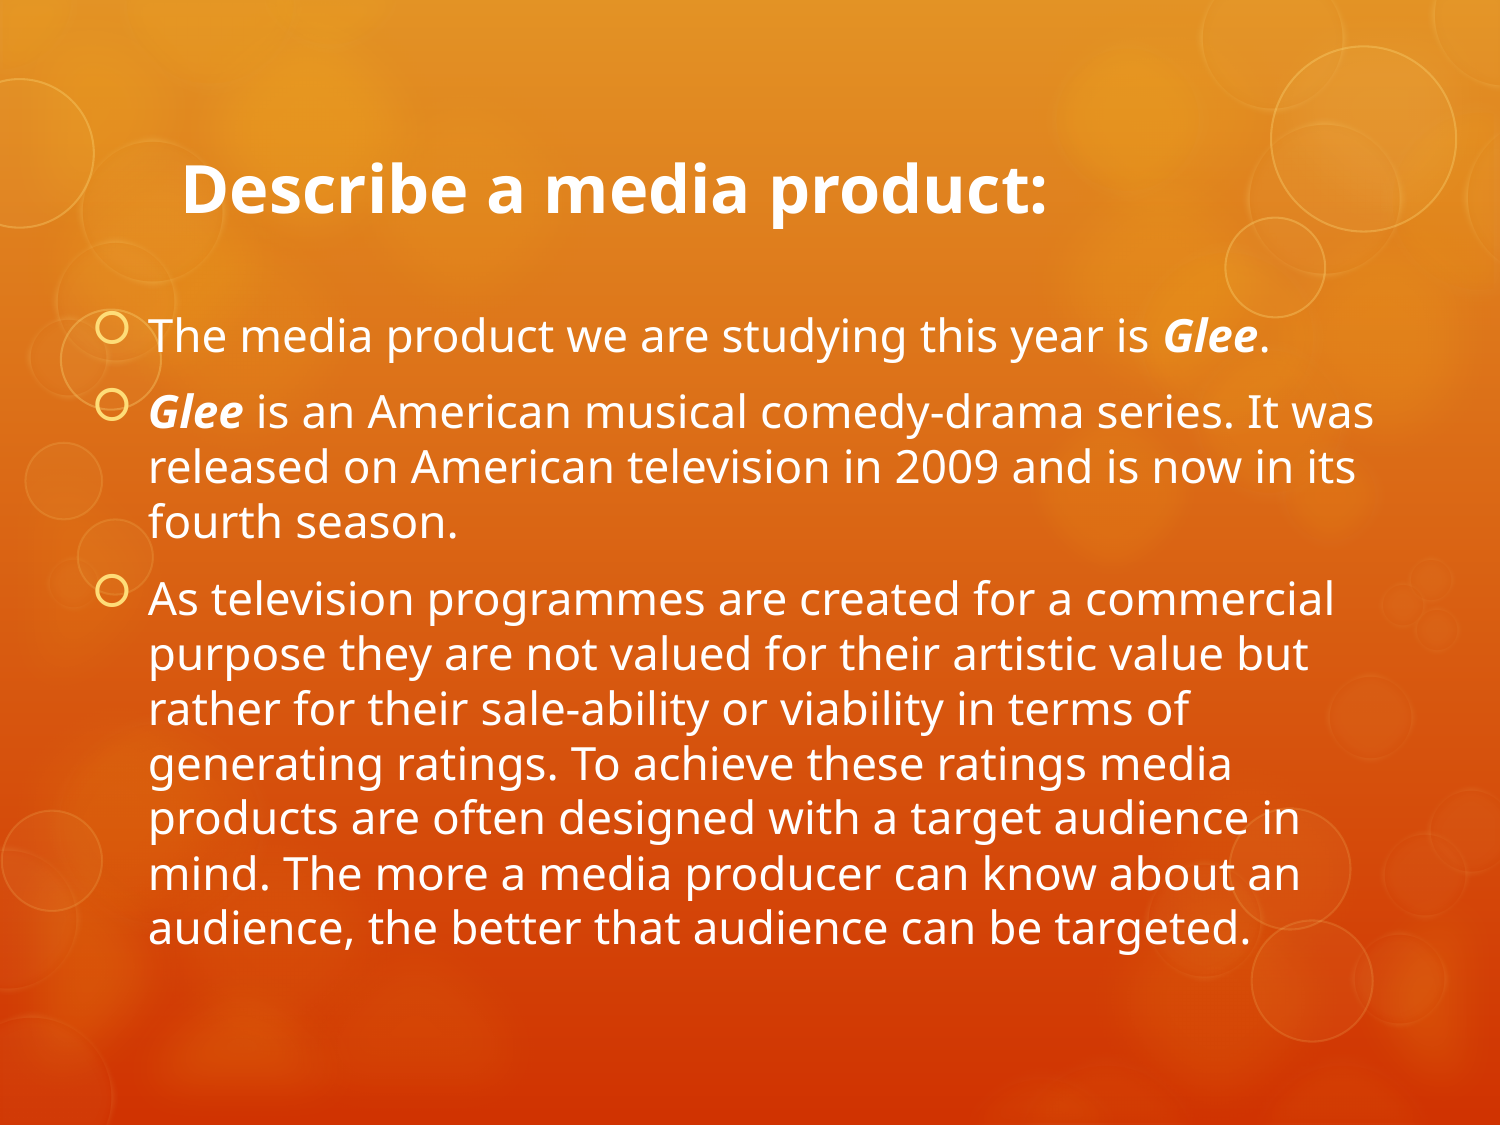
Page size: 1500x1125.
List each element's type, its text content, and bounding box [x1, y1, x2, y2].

list The media product we are studying this year is Glee. Glee is an American musical comedy-drama series. It was released on American television in 2009 and is now in its fourth season. As television programmes are created for a commercial purpose they are not valued for their artistic value but rather for their sale-ability or viability in terms of generating ratings. To achieve these ratings media products are often designed with a target audience in mind. The more a media producer can know about an audience, the better that audience can be targeted. [76, 296, 1447, 1094]
title Describe a media product: [165, 110, 1335, 263]
